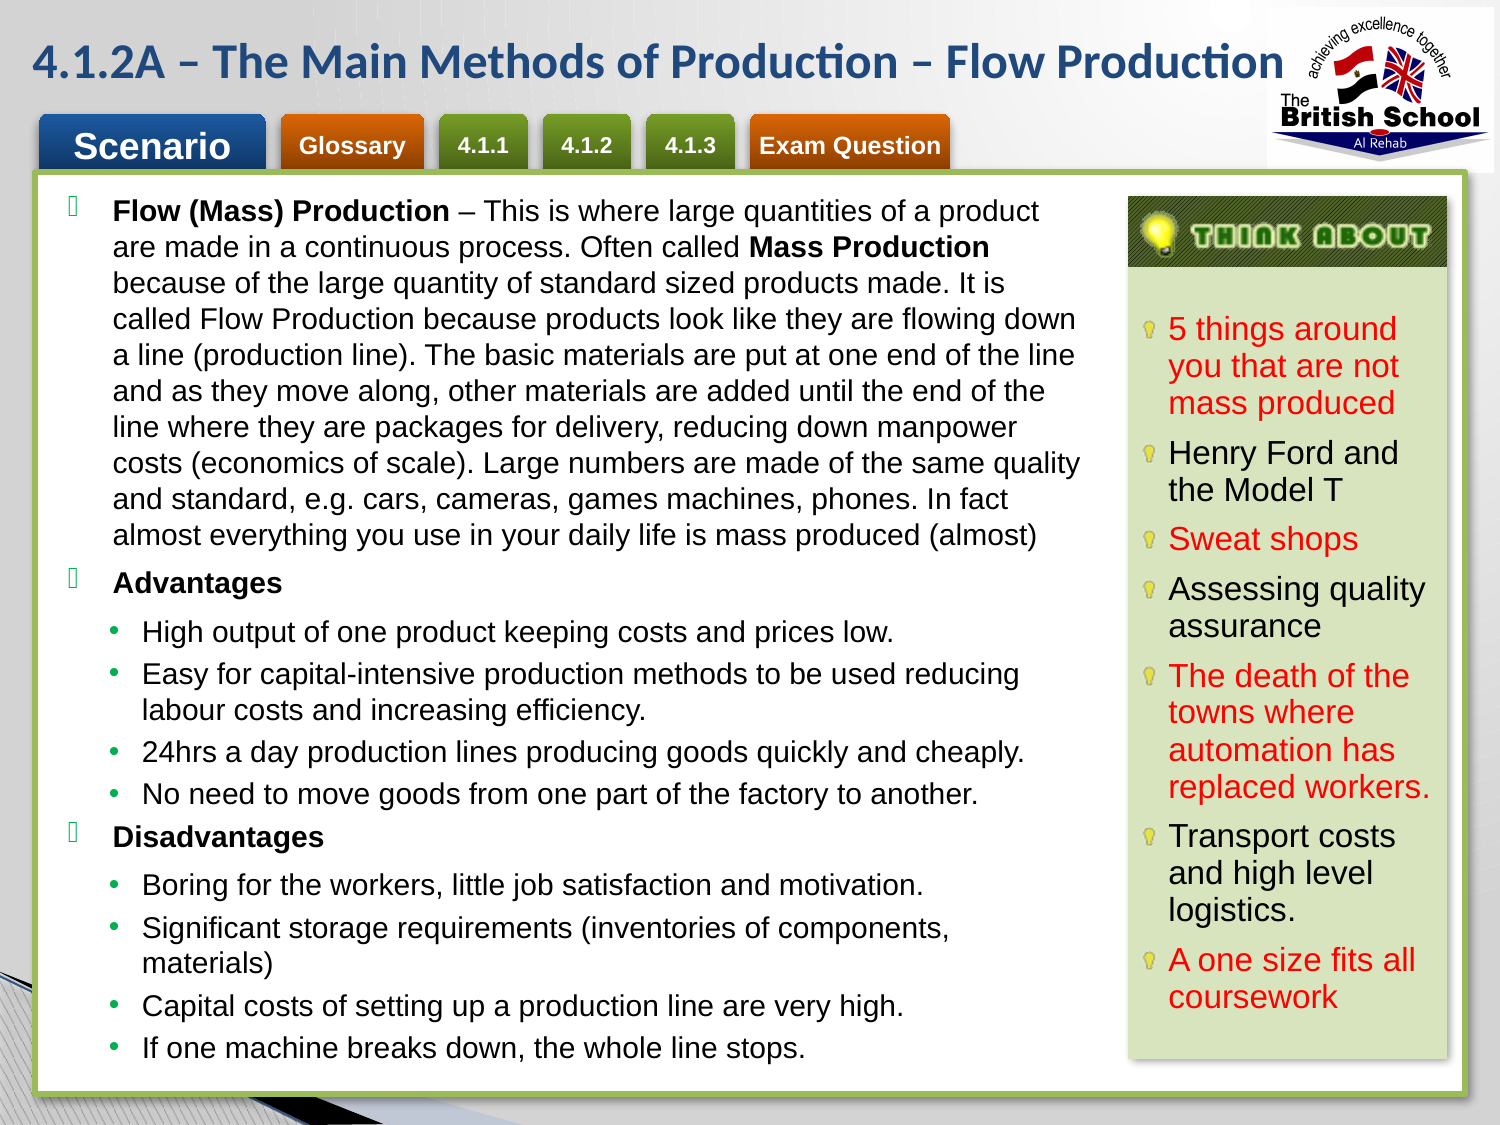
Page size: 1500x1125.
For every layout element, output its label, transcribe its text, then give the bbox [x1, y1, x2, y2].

picture [1139, 577, 1159, 601]
table_cell 5 things around you that are not mass produced Henry Ford and the Model T Sweat shops Assessing quality assurance The death of the towns where automation has replaced workers. Transport costs and high level logistics. A one size fits all coursework [1128, 267, 1447, 1059]
title 4.1.2A – The Main Methods of Production – Flow Production [17, 7, 1306, 110]
table_header [1128, 196, 1447, 267]
picture [1139, 663, 1159, 688]
picture [1139, 441, 1159, 465]
picture [281, 1114, 303, 1125]
picture [1139, 207, 1436, 263]
picture [1267, 7, 1495, 173]
picture [1139, 317, 1159, 341]
picture [1139, 527, 1159, 551]
text_box Flow (Mass) Production – This is where large quantities of a product are made in a continuous process. Often called Mass Production because of the large quantity of standard sized products made. It is called Flow Production because products look like they are flowing down a line (production line). The basic materials are put at one end of the line and as they move along, other materials are added until the end of the line where they are packages for delivery, reducing down manpower costs (economics of scale). Large numbers are made of the same quality and standard, e.g. cars, cameras, games machines, phones. In fact almost everything you use in your daily life is mass produced (almost) Advantages High output of one product keeping costs and prices low. Easy for capital-intensive production methods to be used reducing labour costs and increasing efficiency. 24hrs a day production lines producing goods quickly and cheaply. No need to move goods from one part of the factory to another. Disadvantages Boring for the workers, little job satisfaction and motivation. Significant storage requirements (inventories of components, materials) Capital costs of setting up a production line are very high. If one machine breaks down, the whole line stops. [53, 184, 1105, 1072]
picture [1139, 948, 1159, 972]
picture [1139, 824, 1159, 848]
